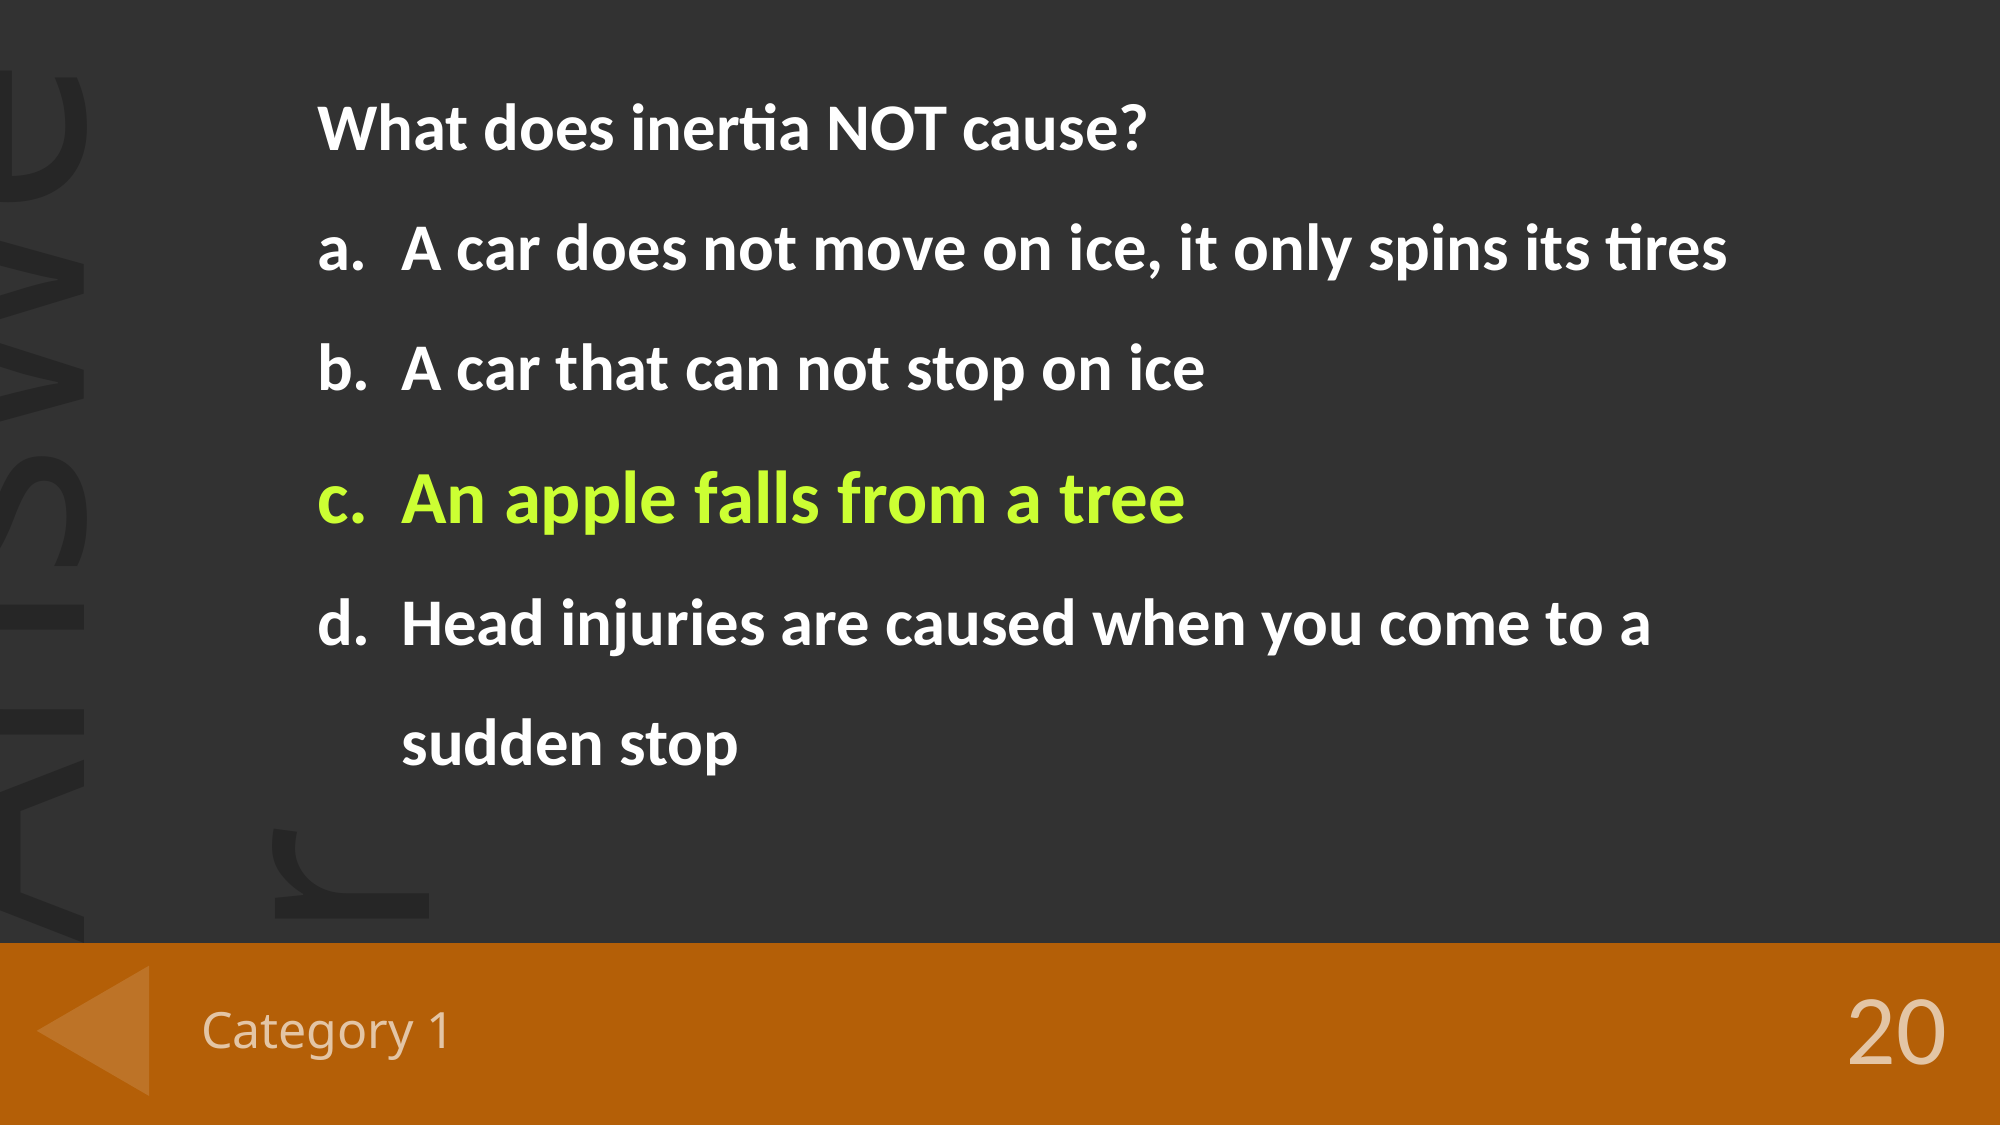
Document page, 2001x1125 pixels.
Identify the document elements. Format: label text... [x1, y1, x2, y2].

list What does inertia NOT cause? A car does not move on ice, it only spins its tires A car that can not stop on ice An apple falls from a tree Head injuries are caused when you come to a sudden stop [302, 307, 1760, 636]
list 20 [1494, 967, 1963, 1097]
title Category 1 [185, 967, 1494, 1097]
